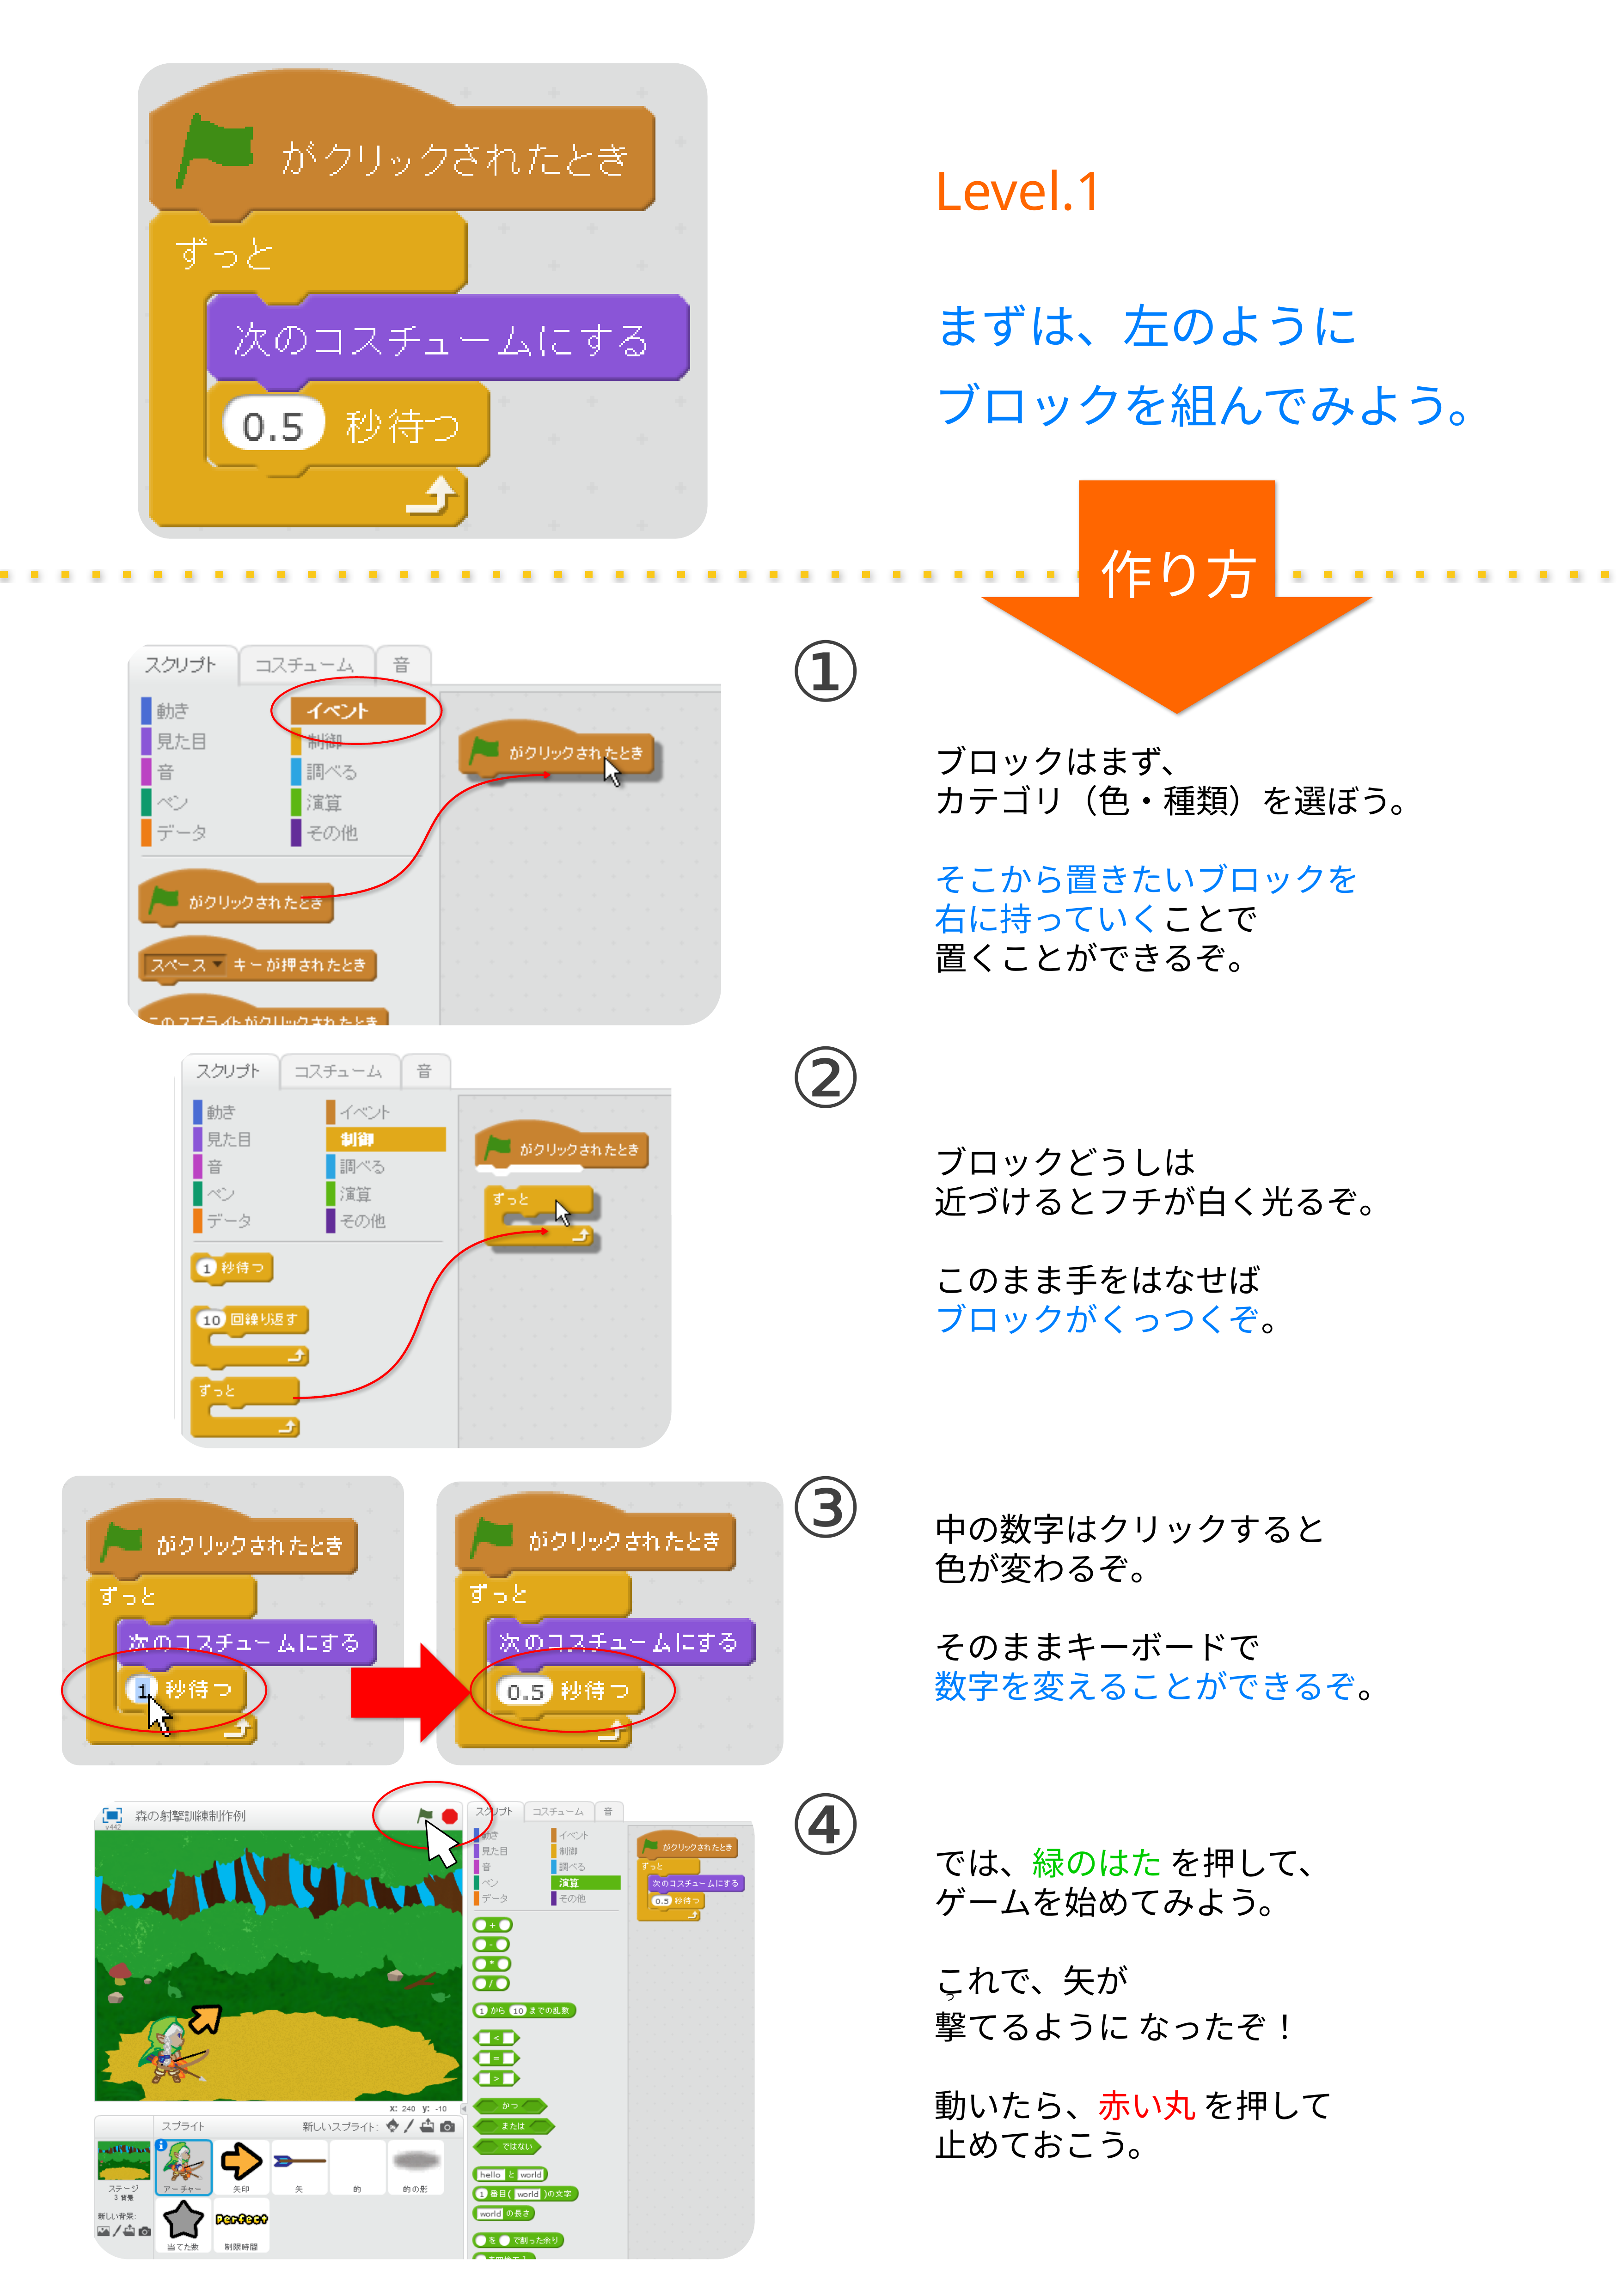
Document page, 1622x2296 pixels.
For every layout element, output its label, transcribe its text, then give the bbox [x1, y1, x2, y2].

text_box う [923, 1982, 978, 2010]
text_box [90, 1782, 755, 2259]
text_box 作り方 [1043, 575, 1316, 616]
text_box Level.1 [913, 147, 1567, 232]
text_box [124, 641, 722, 1026]
picture [137, 63, 708, 539]
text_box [61, 1475, 783, 1765]
text_box では、緑のはた を押して、 ゲームを始めてみよう。 これで、矢が 撃てるように なったぞ！ 動いたら、赤い丸 を押して 止めておこう。 [913, 1832, 1555, 2174]
text_box [980, 596, 1374, 715]
text_box ② [767, 1014, 896, 1135]
text_box [1078, 479, 1276, 530]
text_box ブロックどうしは 近づけるとフチが白く光るぞ。 このまま手をはなせば ブロックがくっつくぞ。 [913, 1131, 1503, 1349]
text_box 作り方 [1043, 530, 1316, 574]
text_box 中の数字はクリックすると 色が変わるぞ。 そのままキーボードで 数字を変えることができるぞ。 [913, 1498, 1466, 1716]
text_box まずは、左のように ブロックを組んでみよう。 [913, 263, 1567, 443]
text_box ① [767, 608, 896, 729]
text_box ③ [767, 1443, 896, 1564]
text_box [173, 1047, 672, 1448]
text_box ④ [767, 1760, 896, 1881]
text_box ブロックはまず、 カテゴリ（色・種類）を選ぼう。 そこから置きたいブロックを 右に持っていくことで 置くことができるぞ。 [913, 730, 1539, 988]
